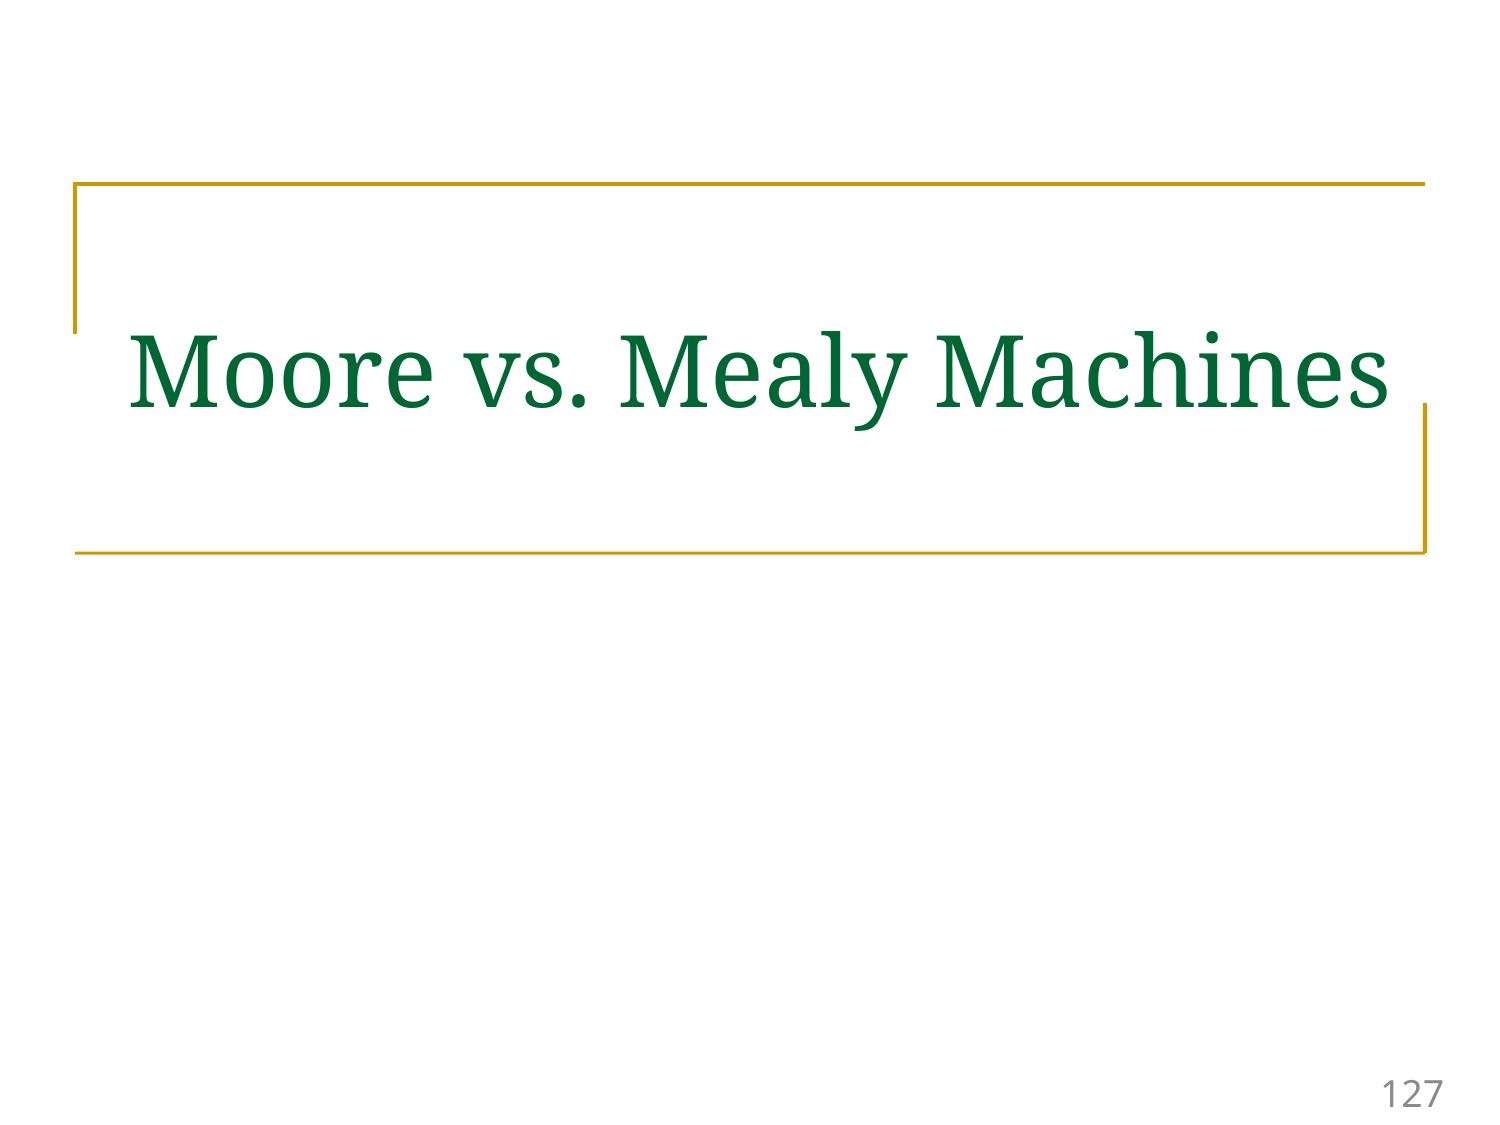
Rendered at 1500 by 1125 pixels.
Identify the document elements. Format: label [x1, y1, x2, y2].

slide_number [1121, 1066, 1460, 1125]
title [112, 299, 1413, 588]
